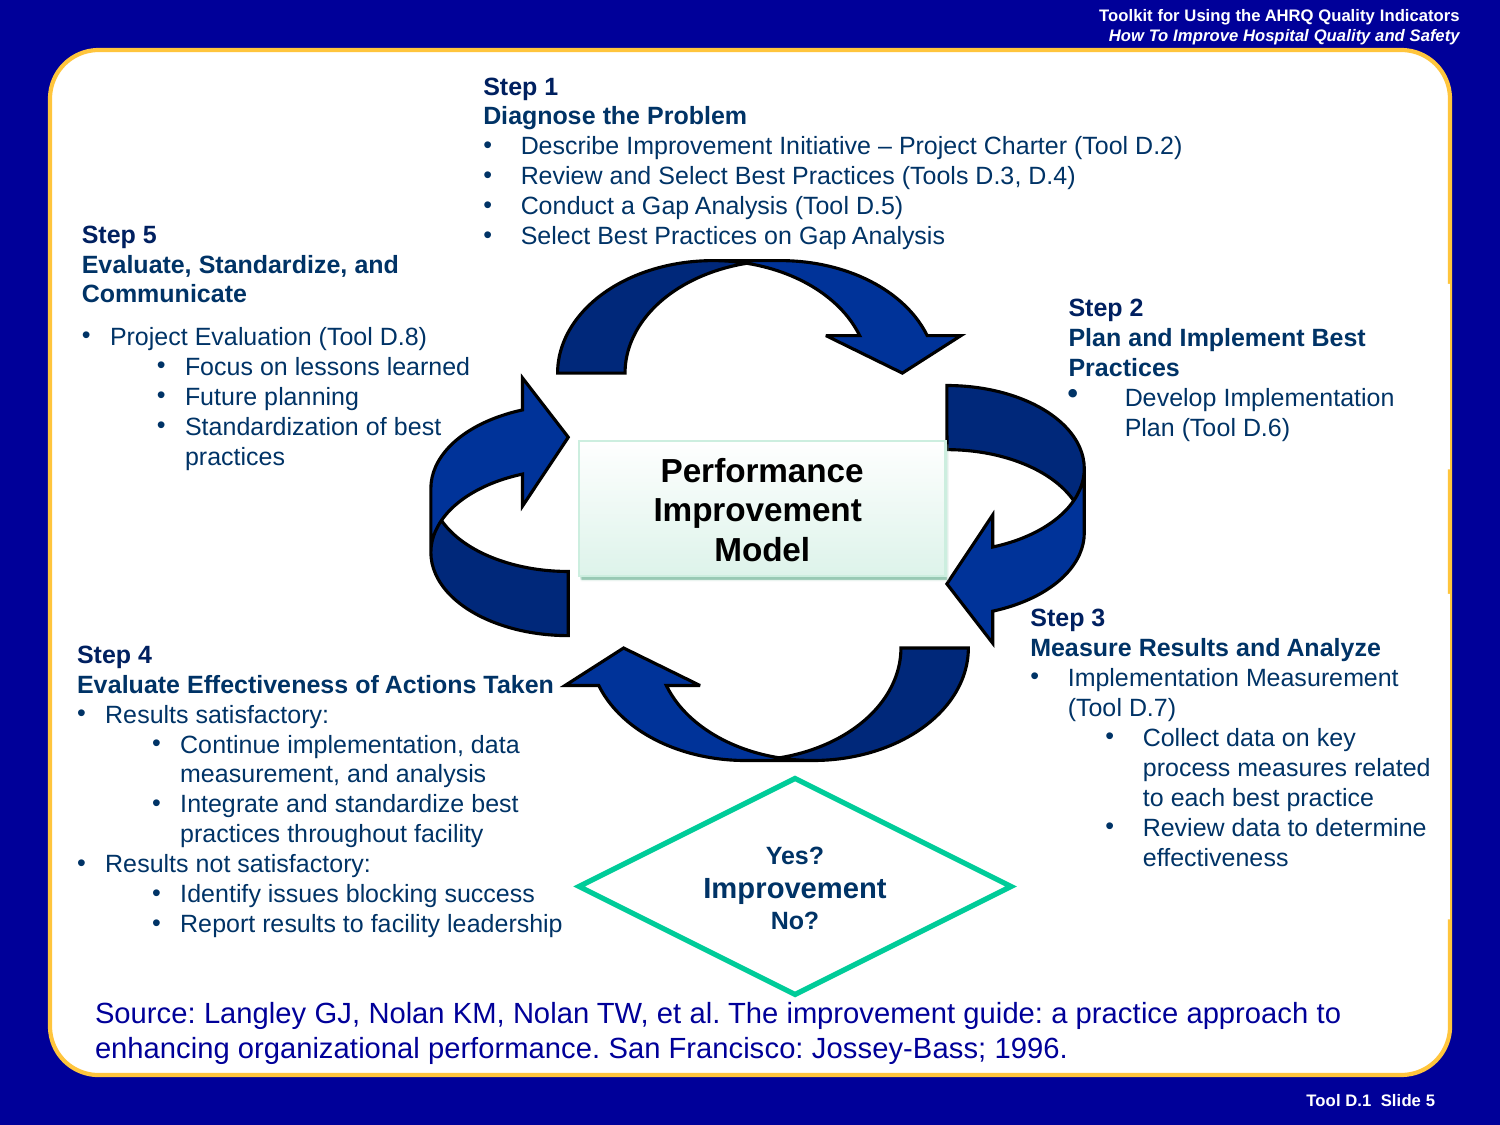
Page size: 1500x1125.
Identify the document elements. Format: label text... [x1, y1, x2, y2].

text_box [61, 62, 1451, 995]
text_box Source: Langley GJ, Nolan KM, Nolan TW, et al. The improvement guide: a practice approach to enhancing organizational performance. San Francisco: Jossey-Bass; 1996. [80, 987, 1463, 1073]
